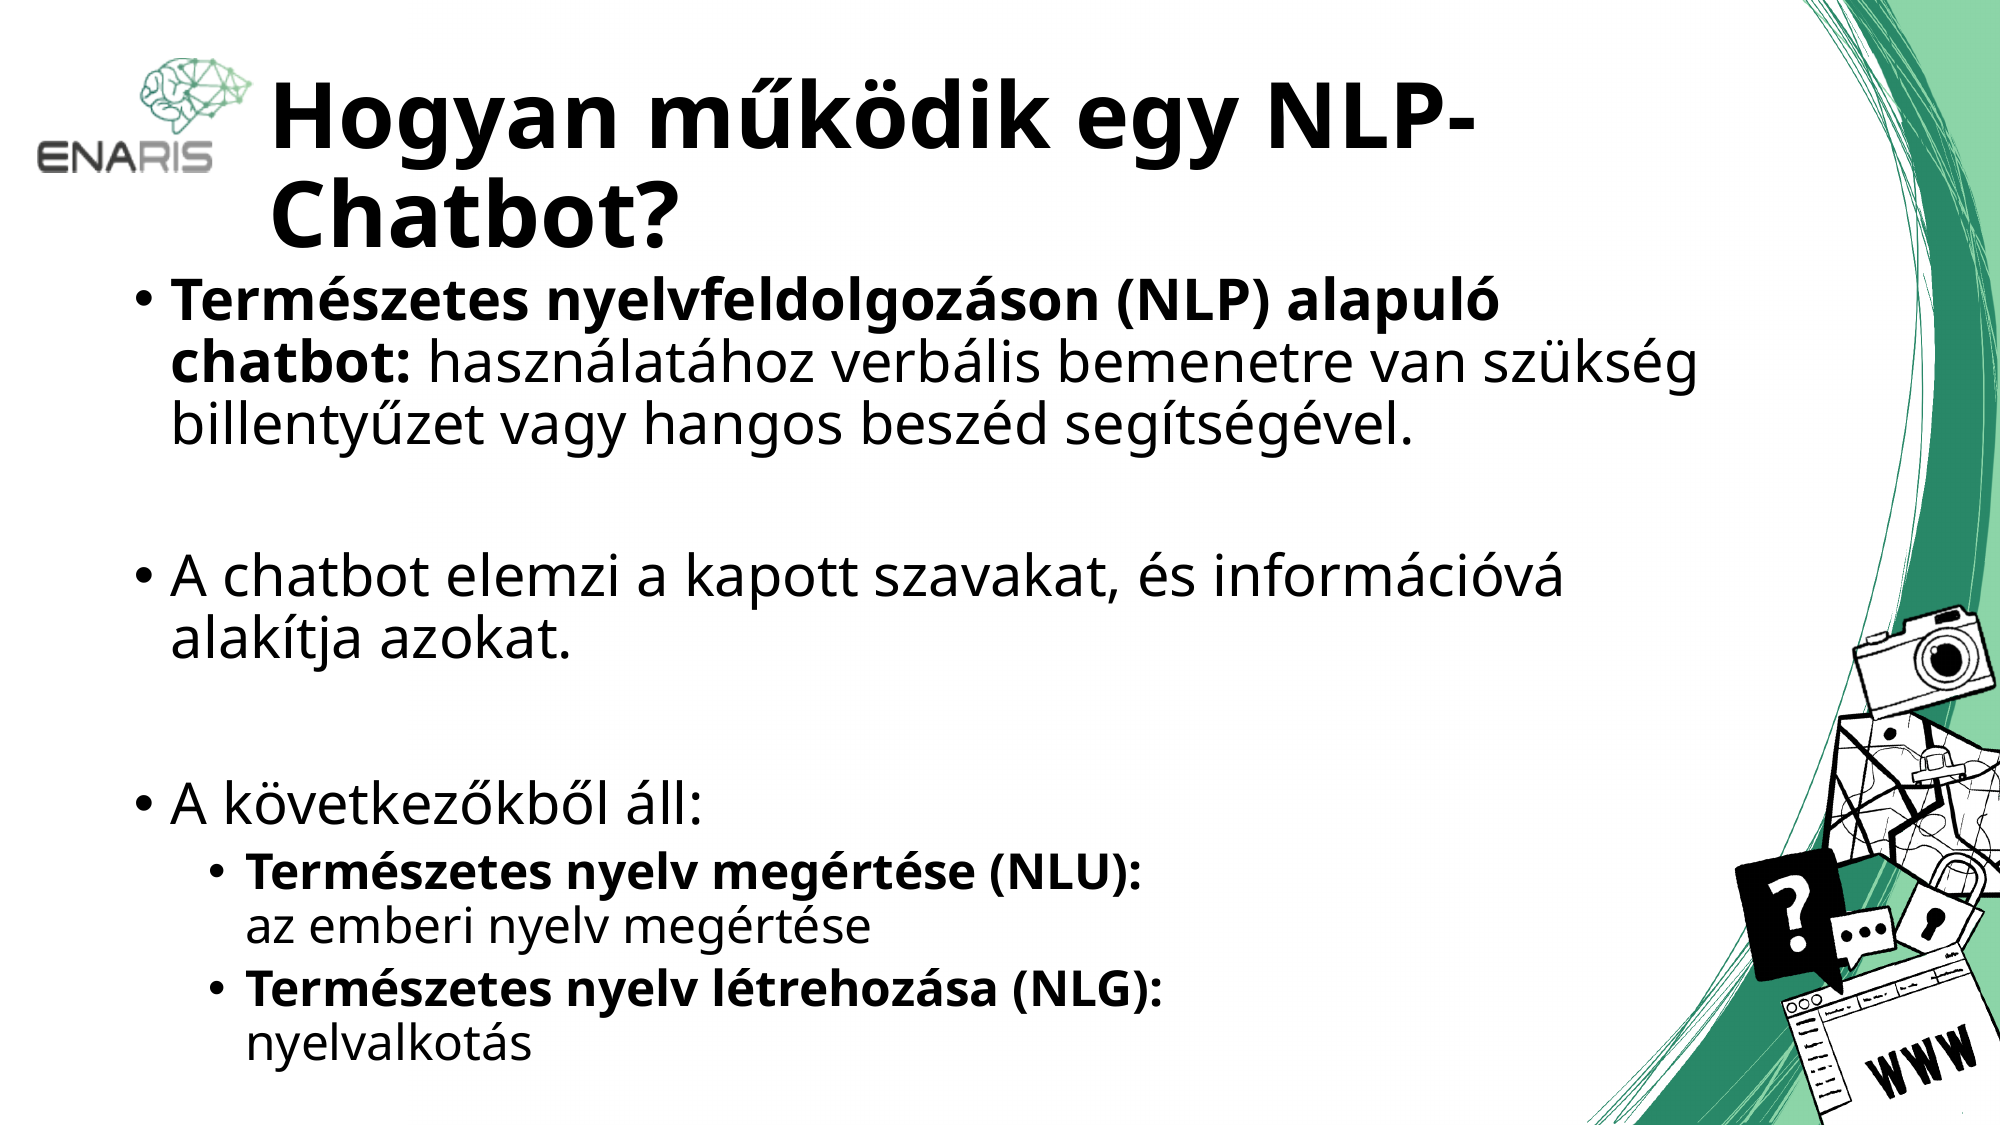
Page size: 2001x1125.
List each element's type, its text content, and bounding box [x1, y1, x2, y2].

title Hogyan működik egy NLP-Chatbot? [253, 59, 1863, 278]
picture [408, 0, 2000, 1125]
list Természetes nyelvfeldolgozáson (NLP) alapuló chatbot: használatához verbális bemenetre van szükség billentyűzet vagy hangos beszéd segítségével. A chatbot elemzi a kapott szavakat, és információvá alakítja azokat. A következőkből áll: Természetes nyelv megértése (NLU): az emberi nyelv megértése Természetes nyelv létrehozása (NLG): nyelvalkotás [118, 262, 1728, 1084]
picture [37, 58, 254, 173]
